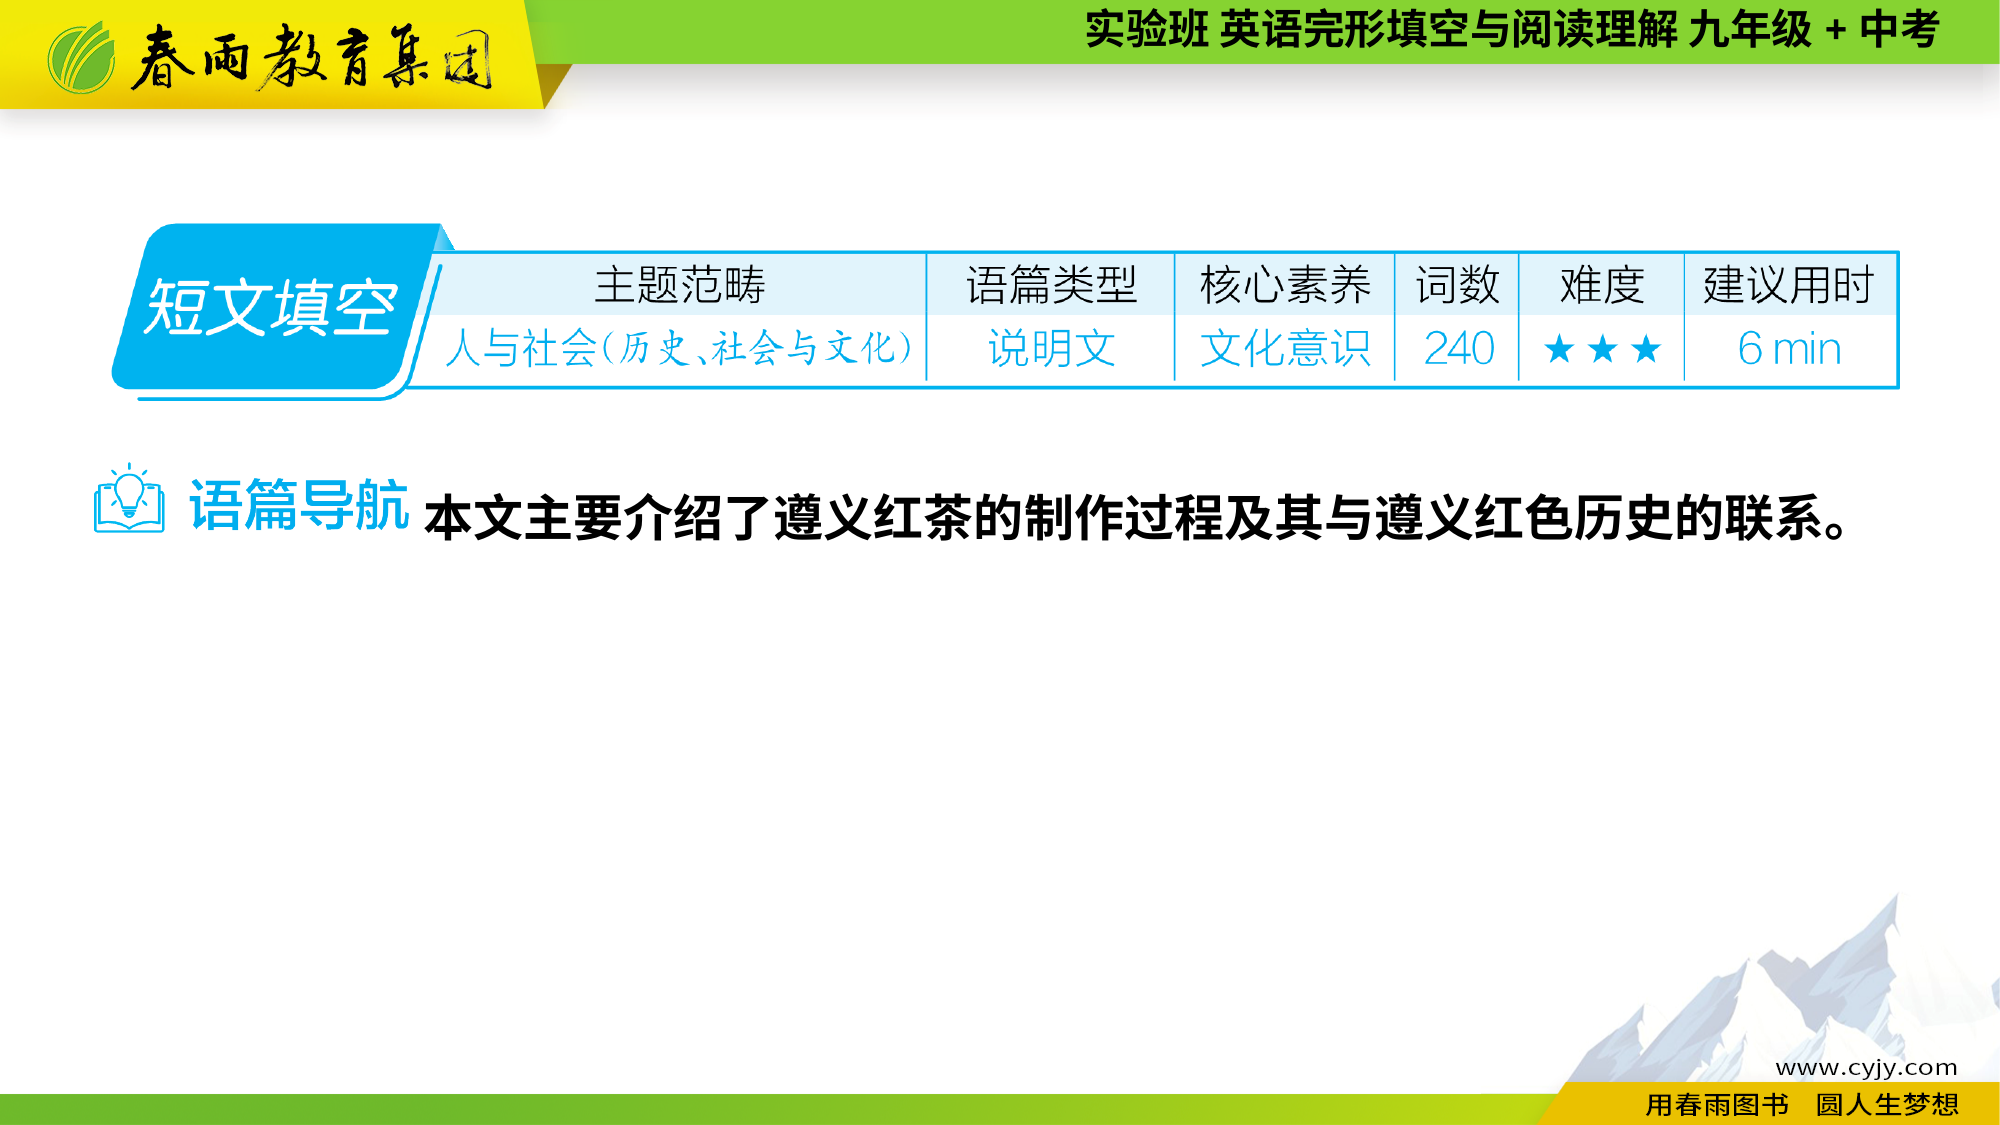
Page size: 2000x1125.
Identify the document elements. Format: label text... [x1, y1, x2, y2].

picture [0, 0, 2000, 1125]
list 本文主要介绍了遵义红茶的制作过程及其与遵义红色历史的联系。 [59, 448, 1944, 544]
